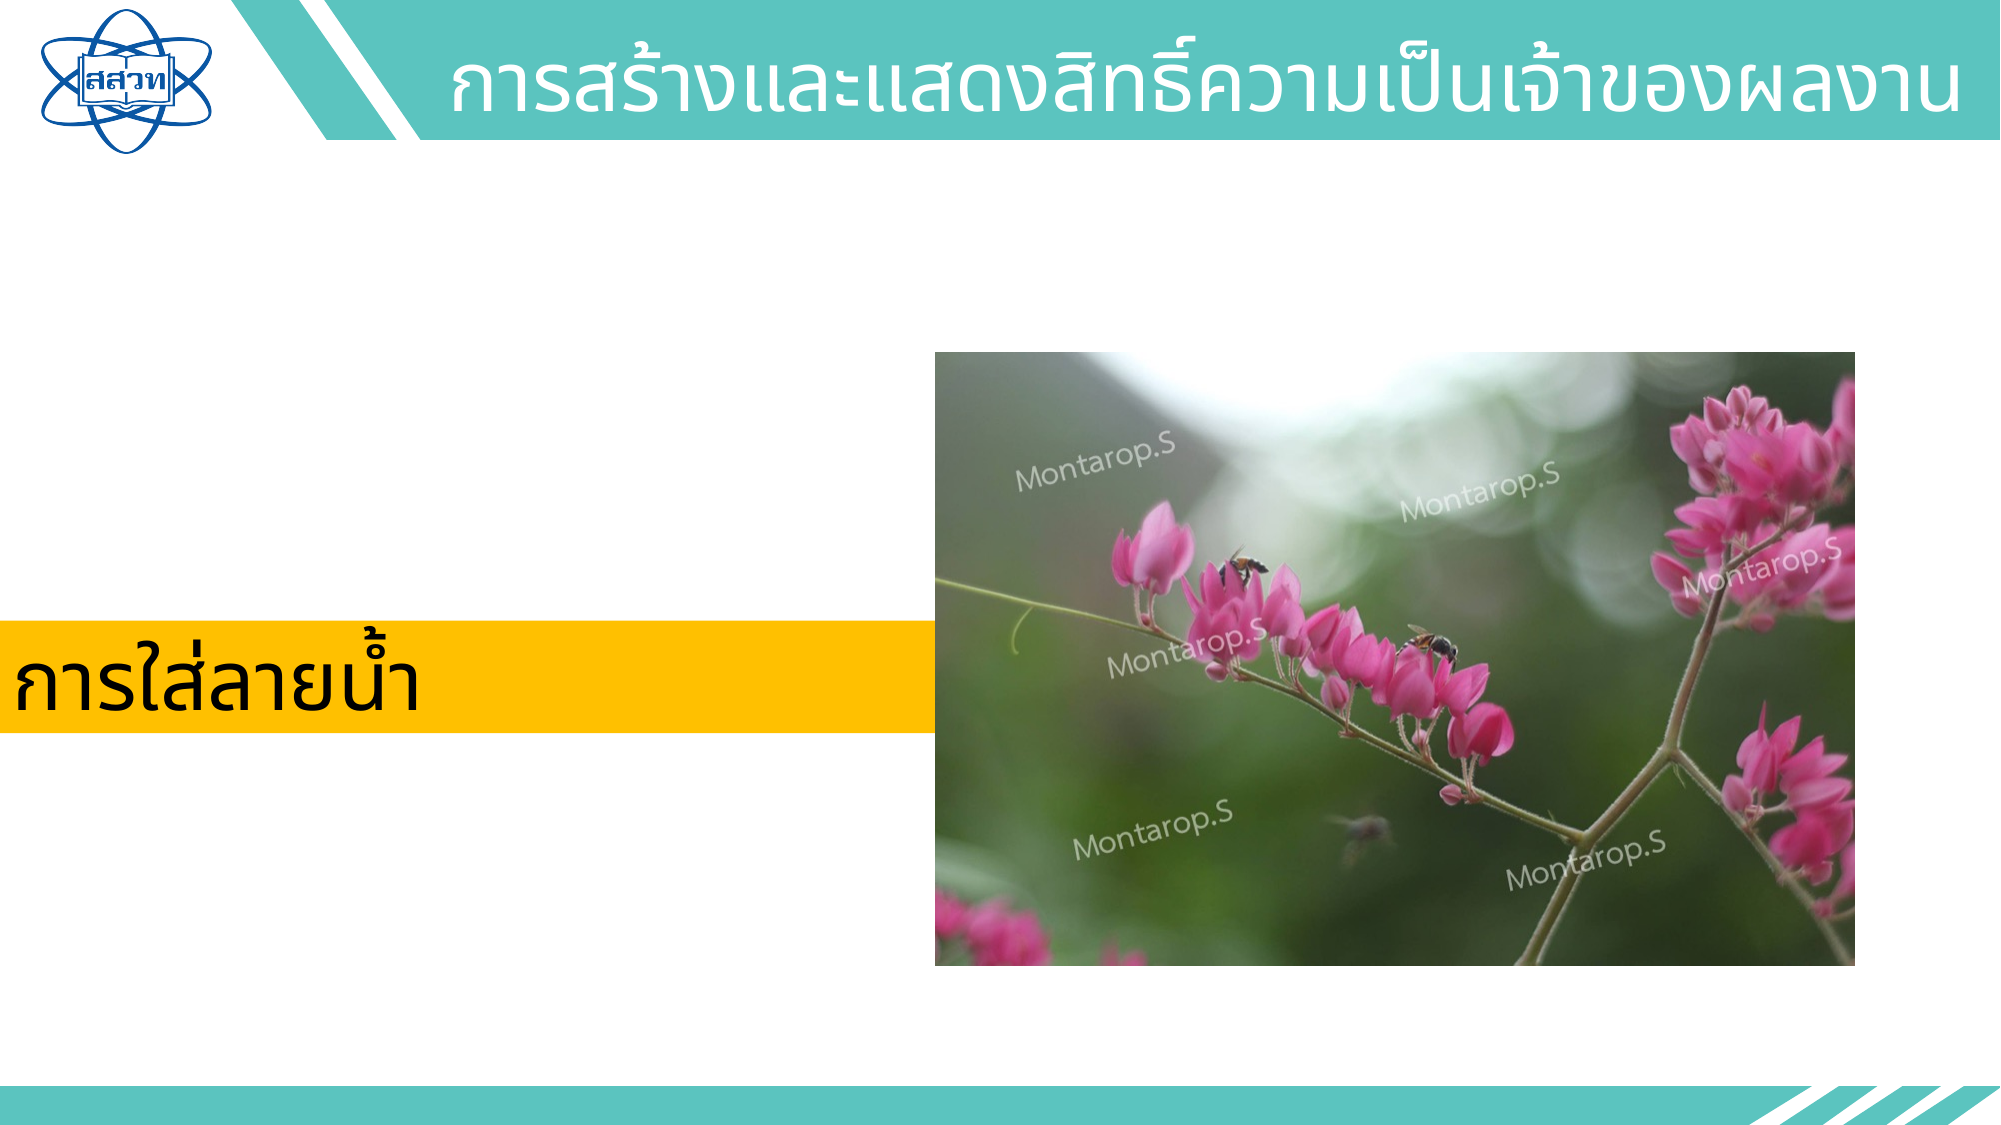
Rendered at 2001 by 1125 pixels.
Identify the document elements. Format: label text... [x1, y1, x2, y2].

picture [41, 9, 212, 154]
picture [935, 352, 1855, 966]
text_box การใส่ลายน้ำ [0, 620, 935, 734]
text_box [0, 1086, 2000, 1125]
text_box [226, 0, 2000, 140]
